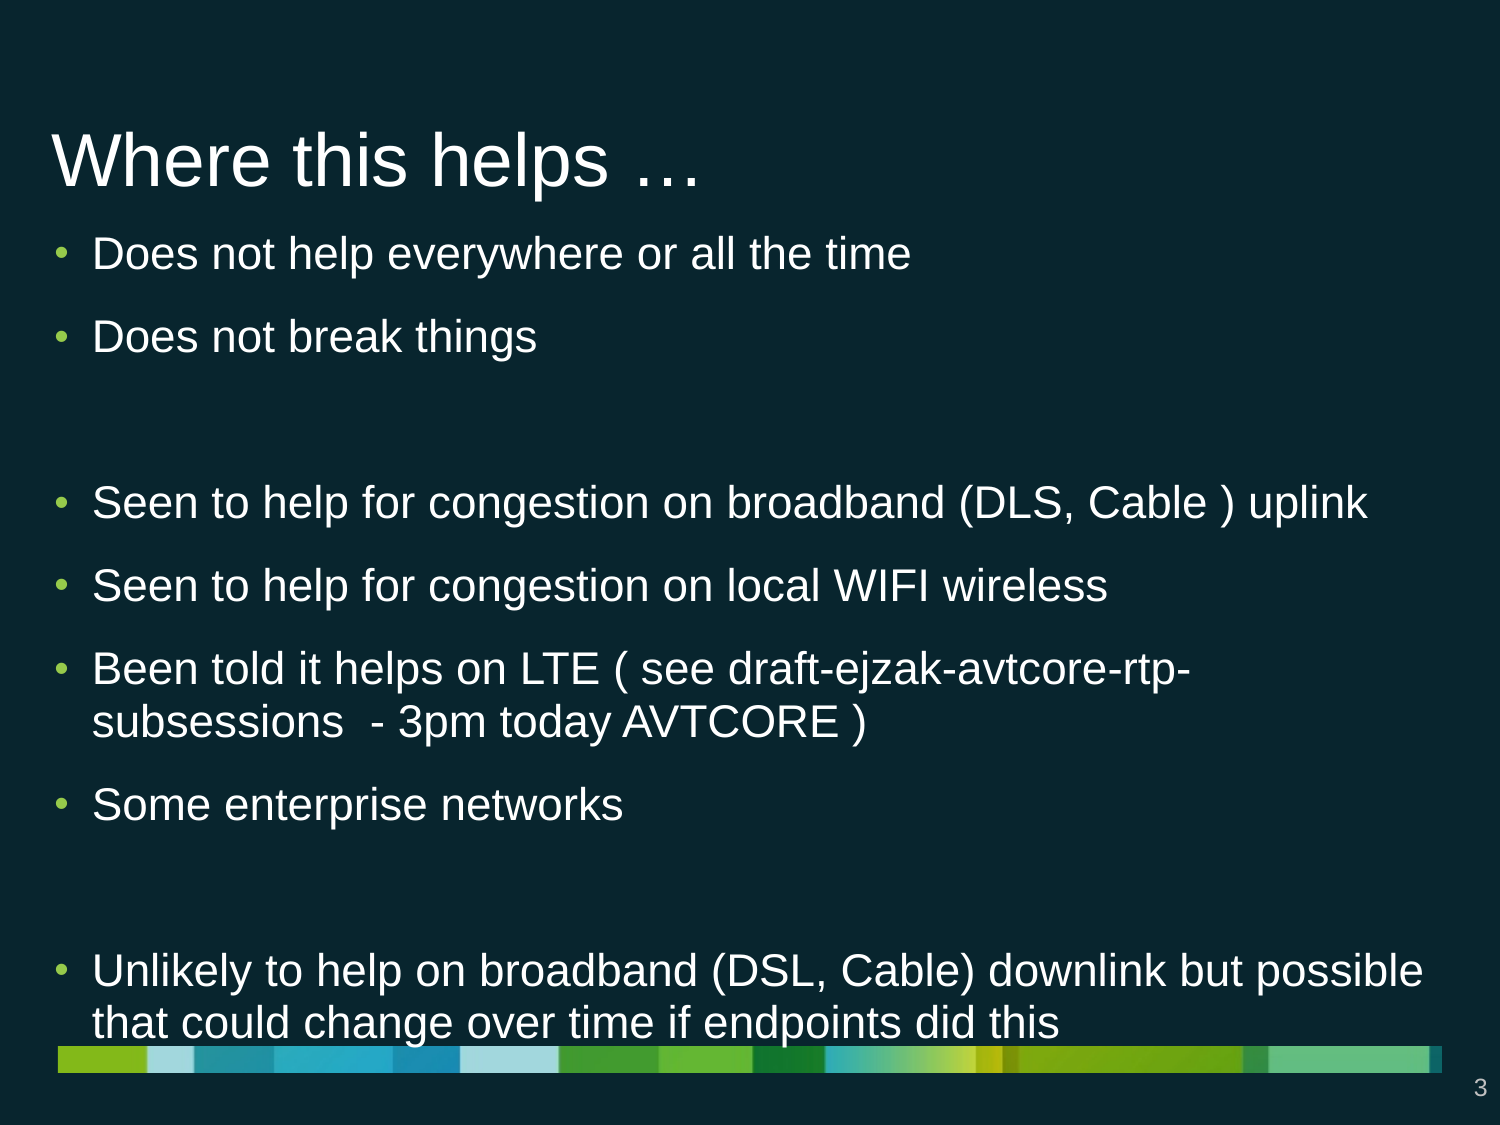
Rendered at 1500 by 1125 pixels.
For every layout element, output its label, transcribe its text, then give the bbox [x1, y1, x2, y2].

list Does not help everywhere or all the time Does not break things Seen to help for congestion on broadband (DLS, Cable ) uplink Seen to help for congestion on local WIFI wireless Been told it helps on LTE ( see draft-ejzak-avtcore-rtp-subsessions - 3pm today AVTCORE ) Some enterprise networks Unlikely to help on broadband (DSL, Cable) downlink but possible that could change over time if endpoints did this [39, 220, 1447, 1035]
picture [57, 1046, 1442, 1073]
title Where this helps … [37, 70, 1447, 209]
